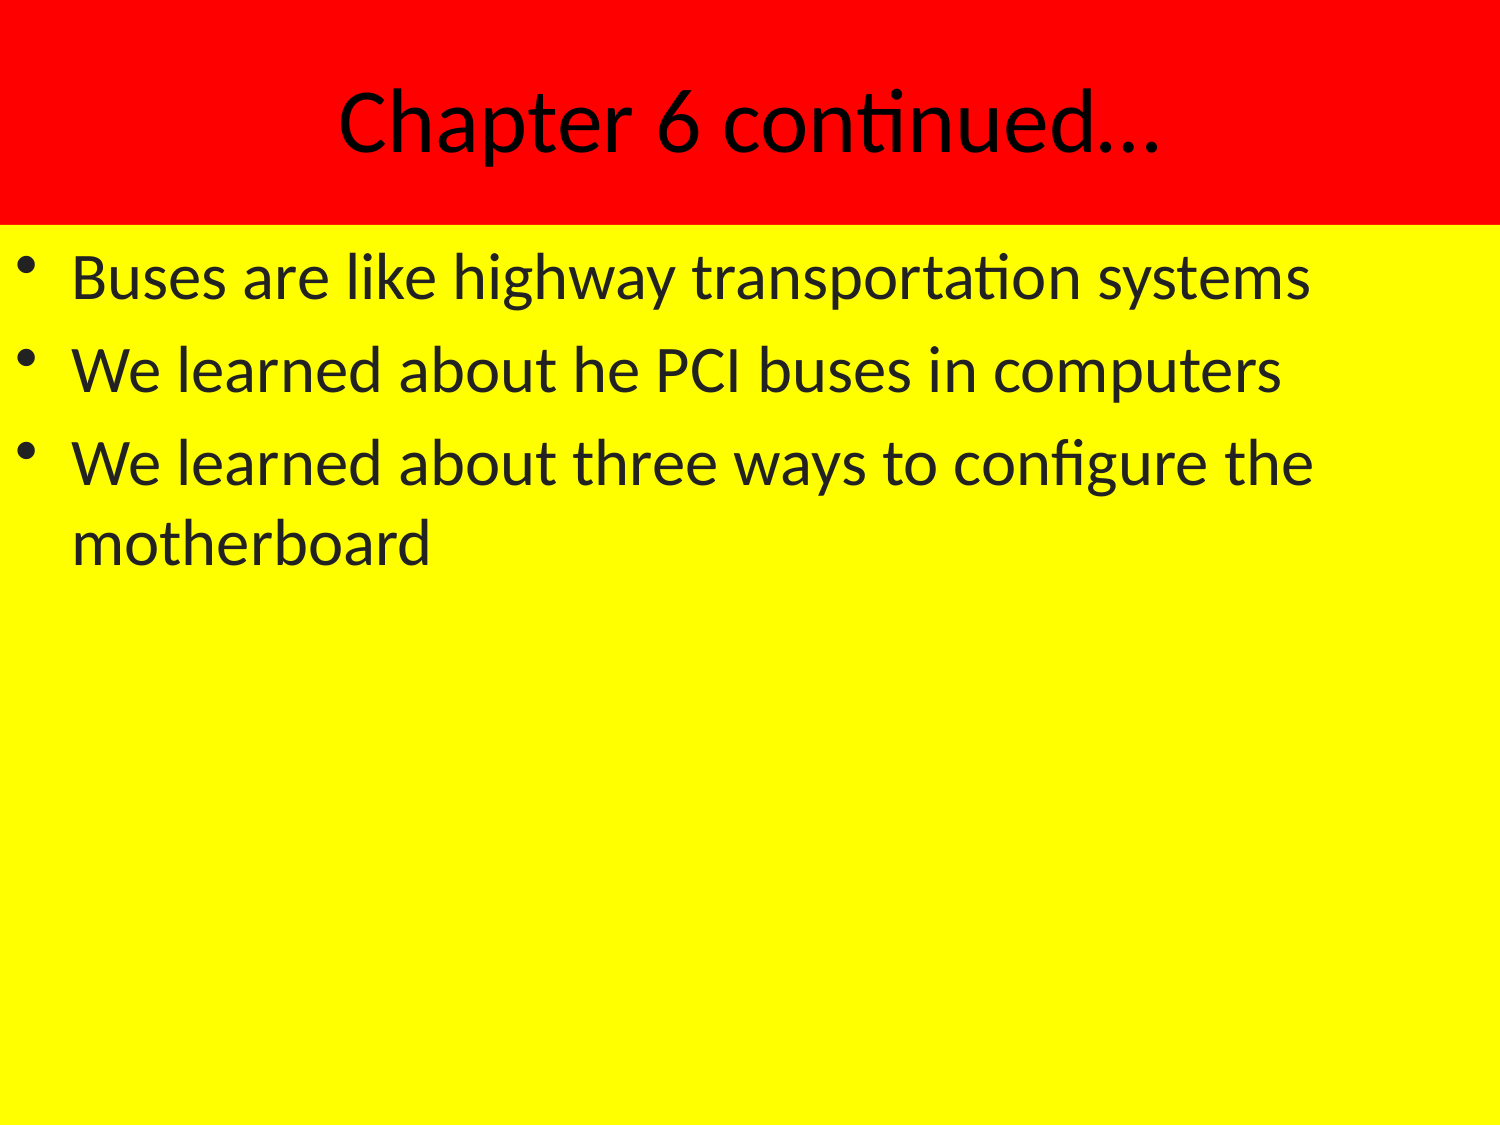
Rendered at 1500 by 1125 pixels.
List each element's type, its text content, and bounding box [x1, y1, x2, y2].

list Buses are like highway transportation systems We learned about he PCI buses in computers We learned about three ways to configure the motherboard [0, 224, 1500, 1125]
title Chapter 6 continued… [0, 0, 1500, 224]
